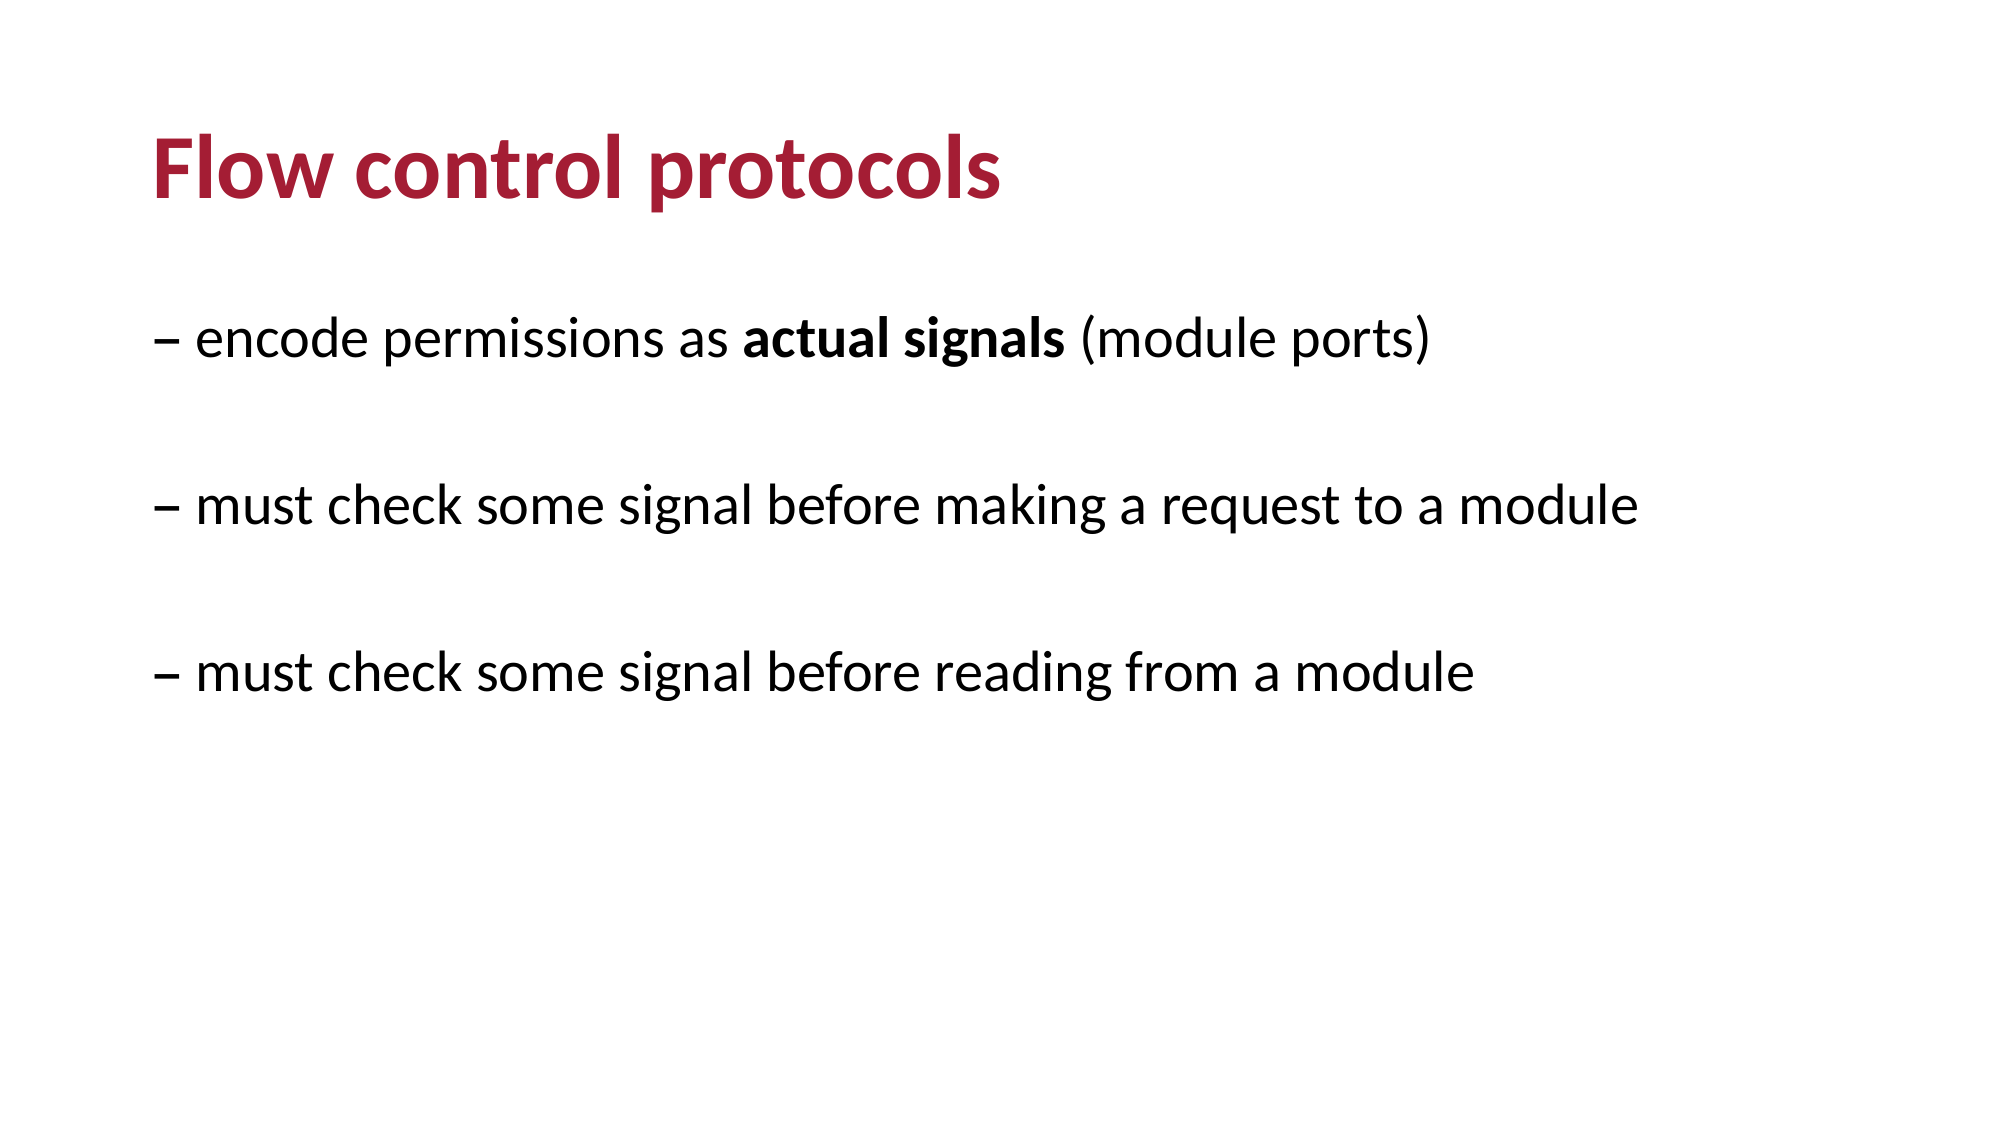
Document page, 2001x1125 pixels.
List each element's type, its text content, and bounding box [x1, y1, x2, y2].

list encode permissions as actual signals (module ports) must check some signal before making a request to a module must check some signal before reading from a module [137, 299, 1863, 1114]
title Flow control protocols [137, 59, 1950, 278]
